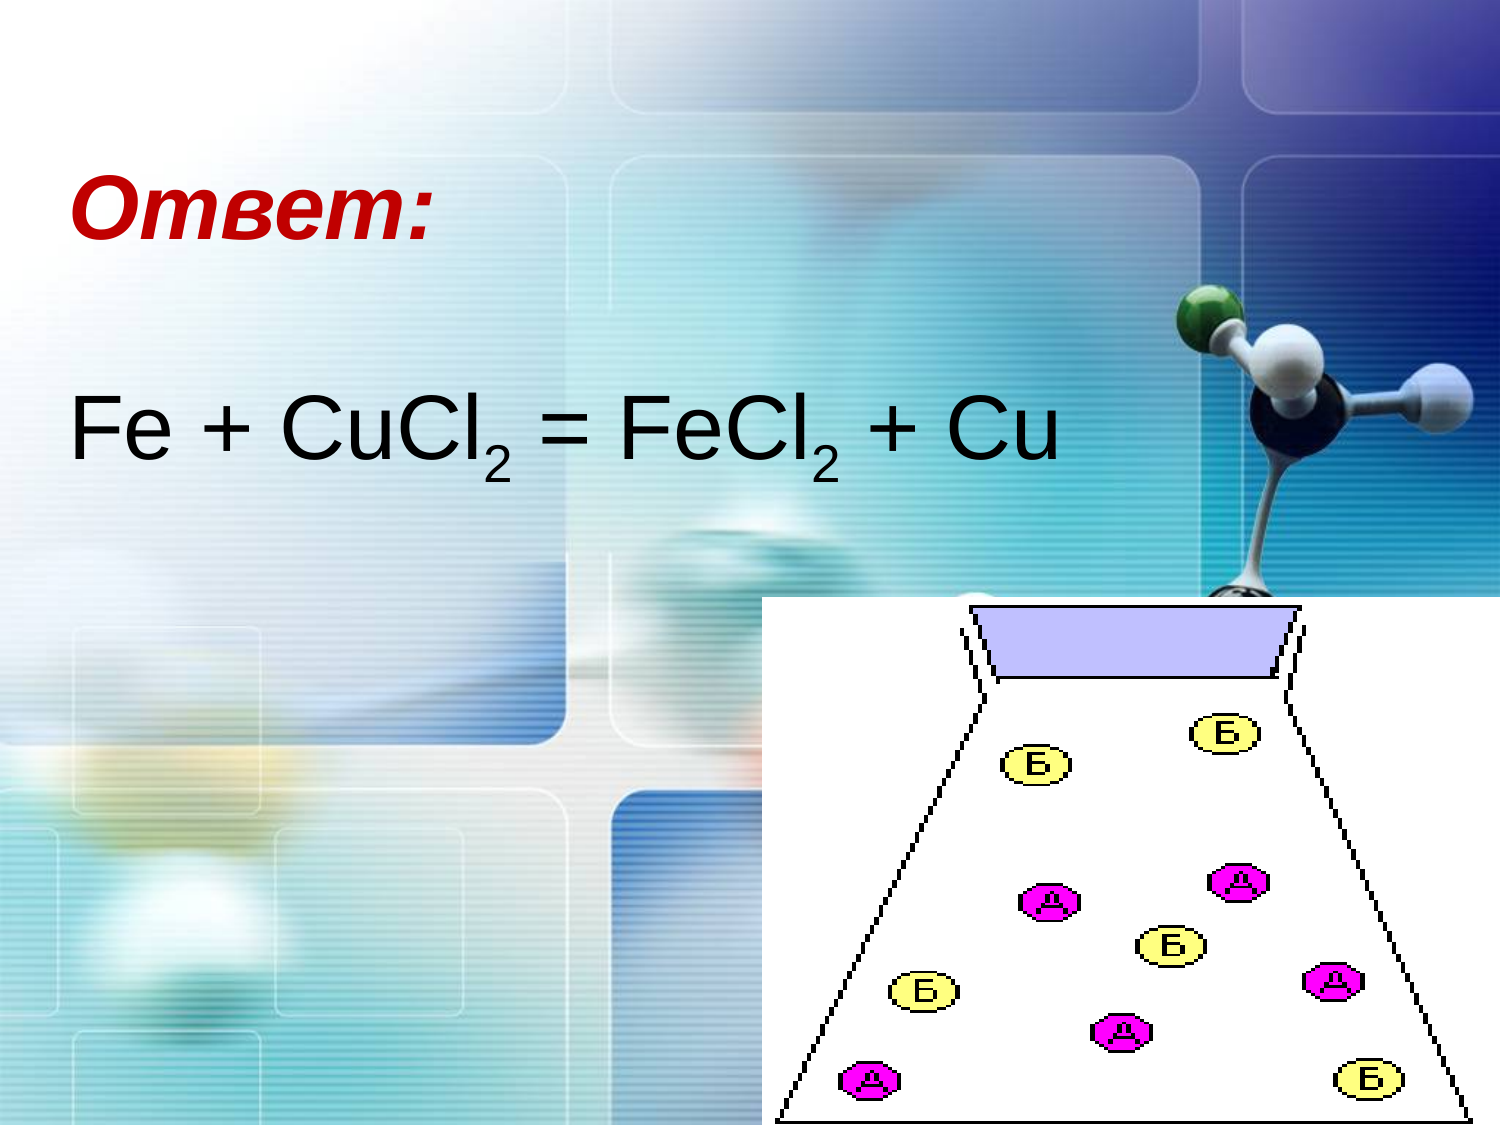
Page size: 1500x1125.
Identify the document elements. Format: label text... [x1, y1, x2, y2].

title Ответ: Fe + CuCl2 = FeCl2 + Cu [52, 255, 1200, 497]
picture [0, 0, 1500, 1125]
text_box [88, 184, 1093, 323]
